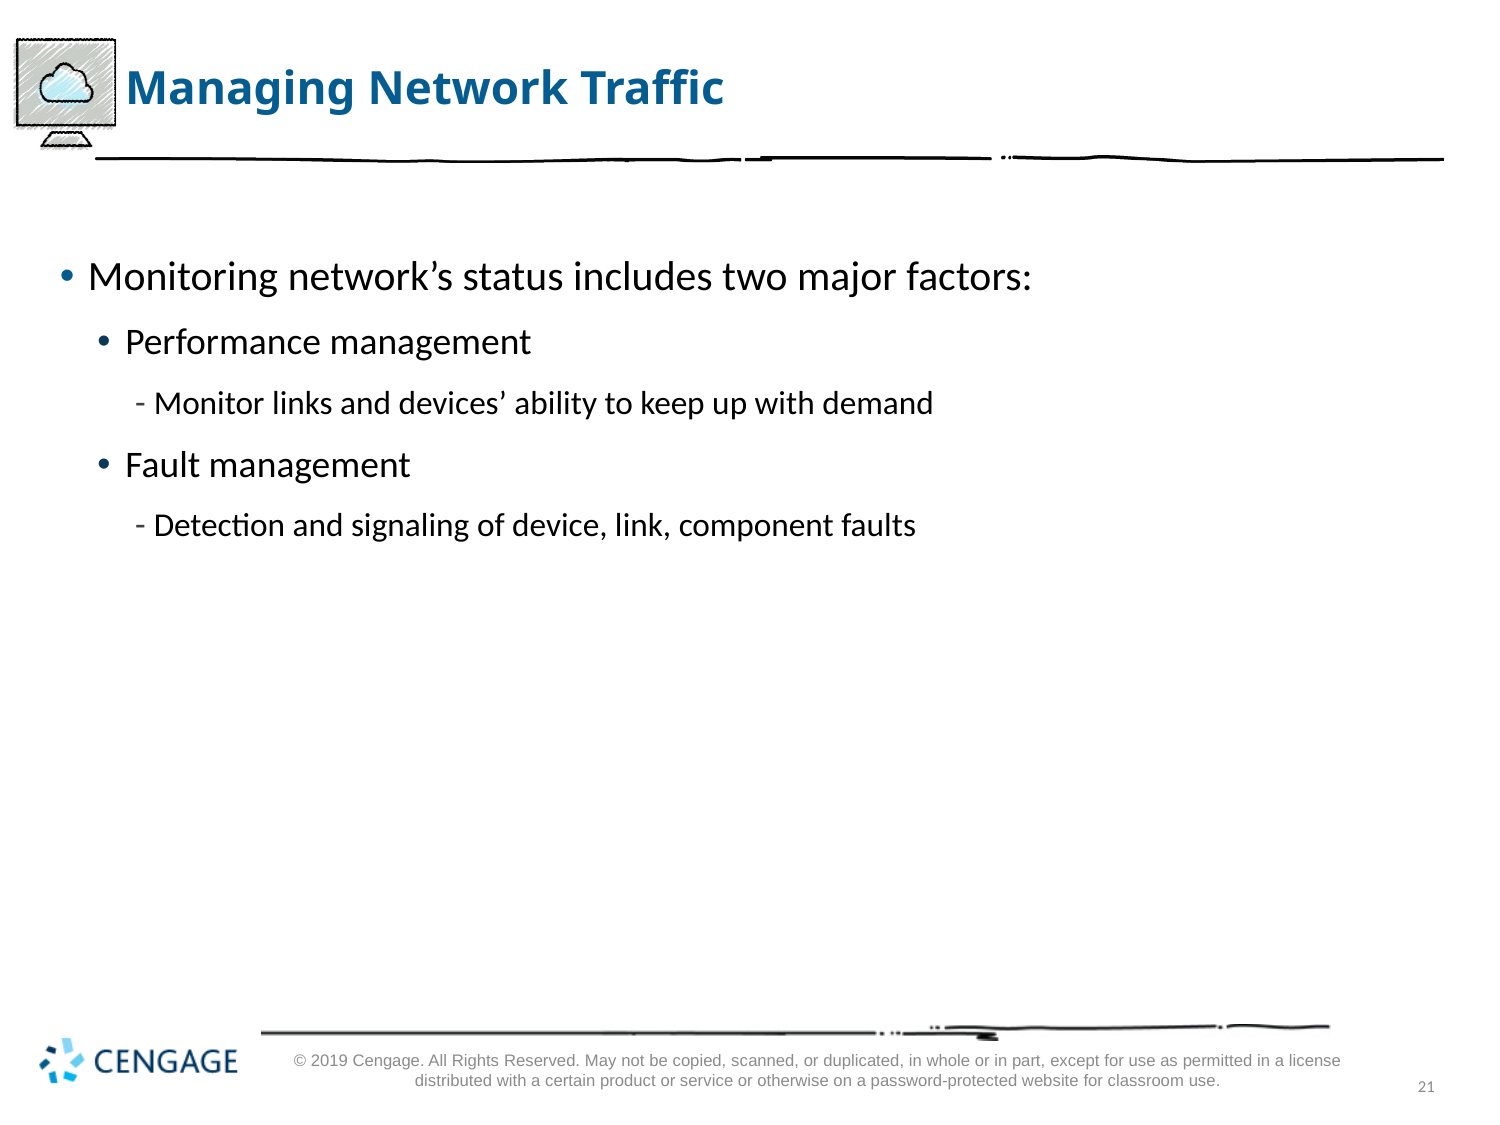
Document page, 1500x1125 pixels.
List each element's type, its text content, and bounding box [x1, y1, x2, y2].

picture [95, 155, 1444, 163]
footer © 2019 Cengage. All Rights Reserved. May not be copied, scanned, or duplicated, in whole or in part, except for use as permitted in a license distributed with a certain product or service or otherwise on a password-protected website for classroom use. [262, 1050, 1375, 1091]
list Monitoring network’s status includes two major factors: Performance management Monitor links and devices’ ability to keep up with demand Fault management Detection and signaling of device, link, component faults [59, 252, 1441, 548]
title Managing Network Traffic [125, 66, 1442, 116]
picture [19, 1024, 250, 1096]
picture [261, 1024, 1331, 1041]
picture [13, 36, 117, 151]
